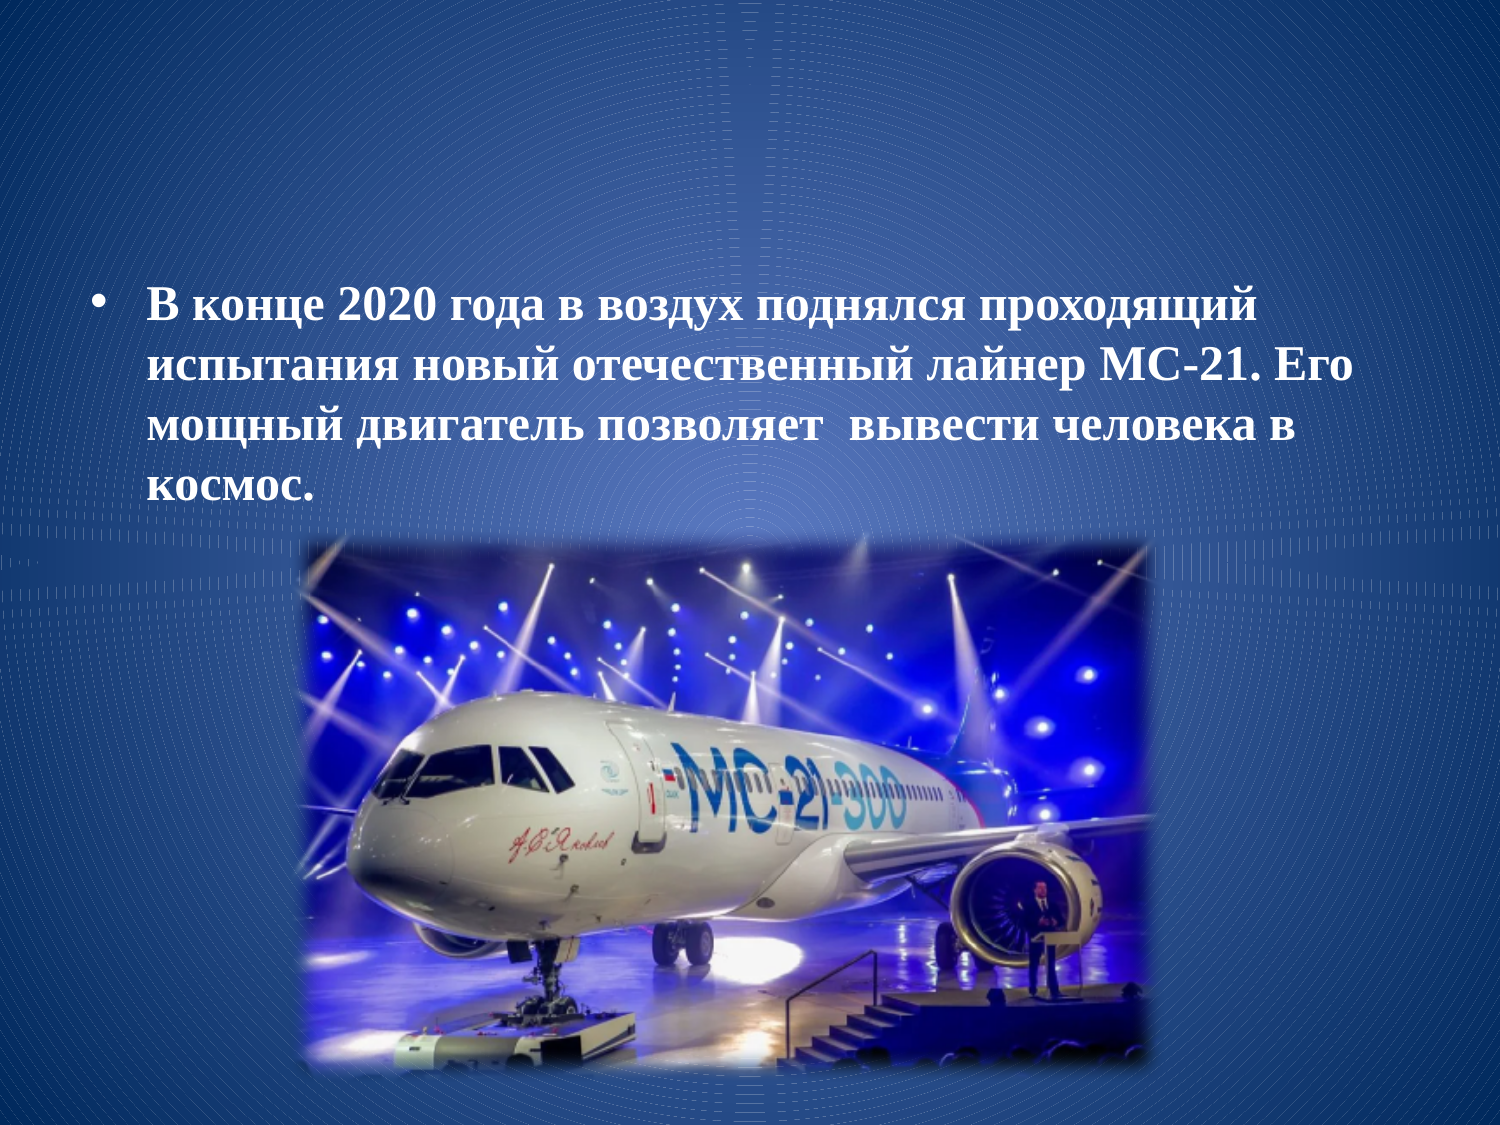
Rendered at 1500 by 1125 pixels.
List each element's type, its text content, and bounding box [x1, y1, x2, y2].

list В конце 2020 года в воздух поднялся проходящий испытания новый отечественный лайнер МС-21. Его мощный двигатель позволяет вывести человека в космос. [75, 262, 1425, 1005]
picture [288, 526, 1164, 1083]
